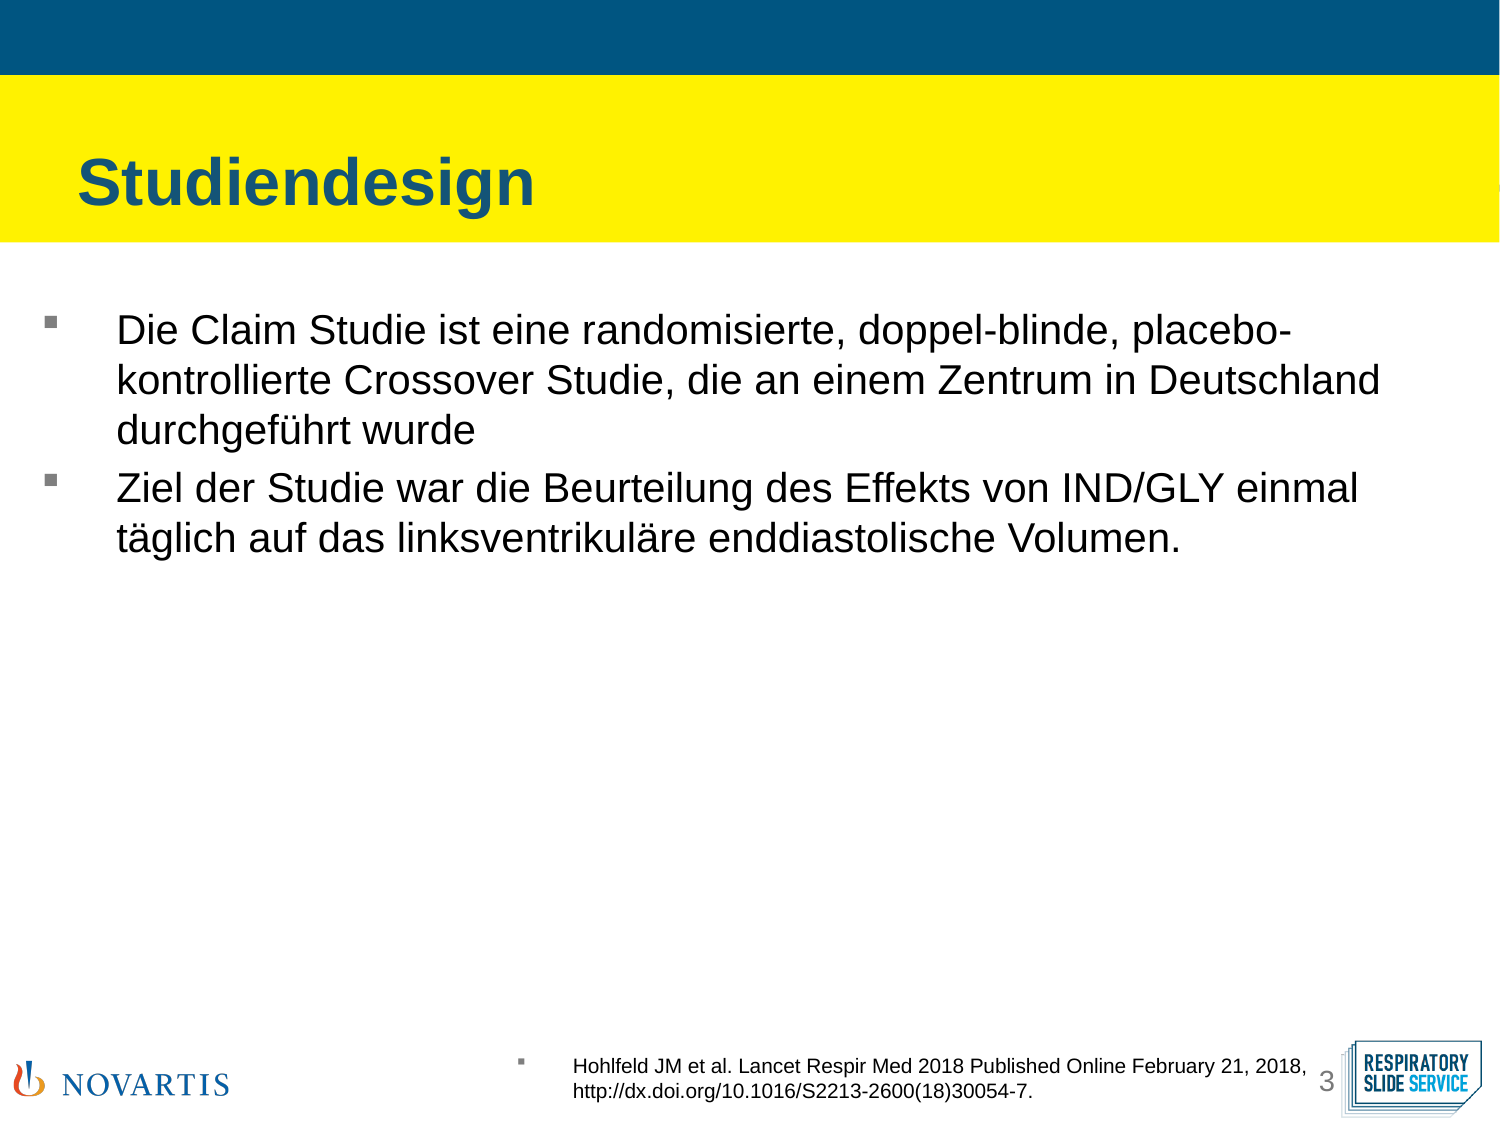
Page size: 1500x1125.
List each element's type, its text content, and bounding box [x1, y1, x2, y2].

picture [1328, 1027, 1497, 1125]
text_box Die Claim Studie ist eine randomisierte, doppel-blinde, placebo-kontrollierte Crossover Studie, die an einem Zentrum in Deutschland durchgeführt wurde Ziel der Studie war die Beurteilung des Effekts von IND/GLY einmal täglich auf das linksventrikuläre enddiastolische Volumen. [41, 302, 1447, 1035]
title Studiendesign [77, 125, 1140, 232]
picture [11, 1058, 231, 1099]
text_box Hohlfeld JM et al. Lancet Respir Med 2018 Published Online February 21, 2018, http://dx.doi.org/10.1016/S2213-2600(18)30054-7. [501, 1044, 1388, 1099]
